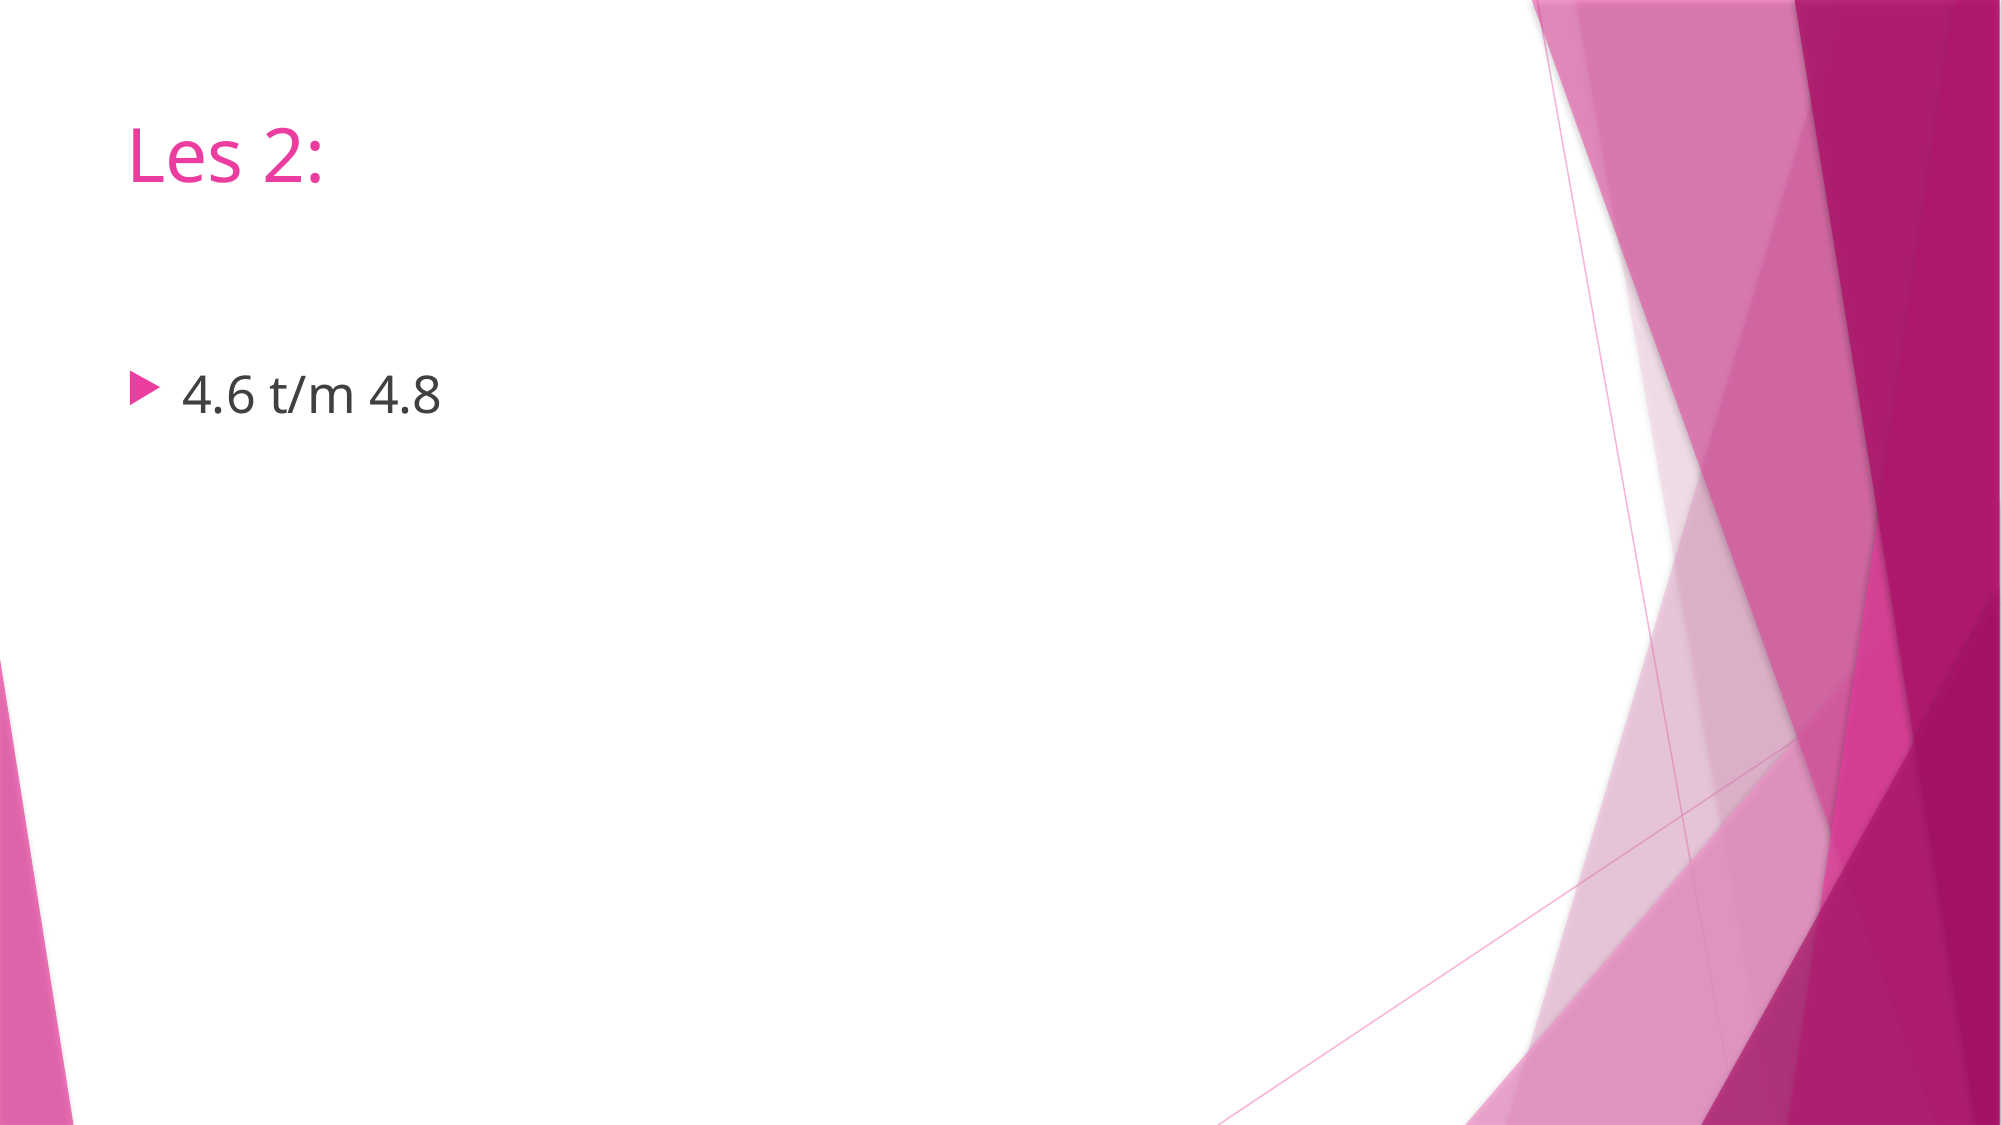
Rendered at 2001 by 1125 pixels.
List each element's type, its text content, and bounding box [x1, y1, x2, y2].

list 4.6 t/m 4.8 [111, 354, 1522, 992]
title Les 2: [111, 99, 1522, 317]
